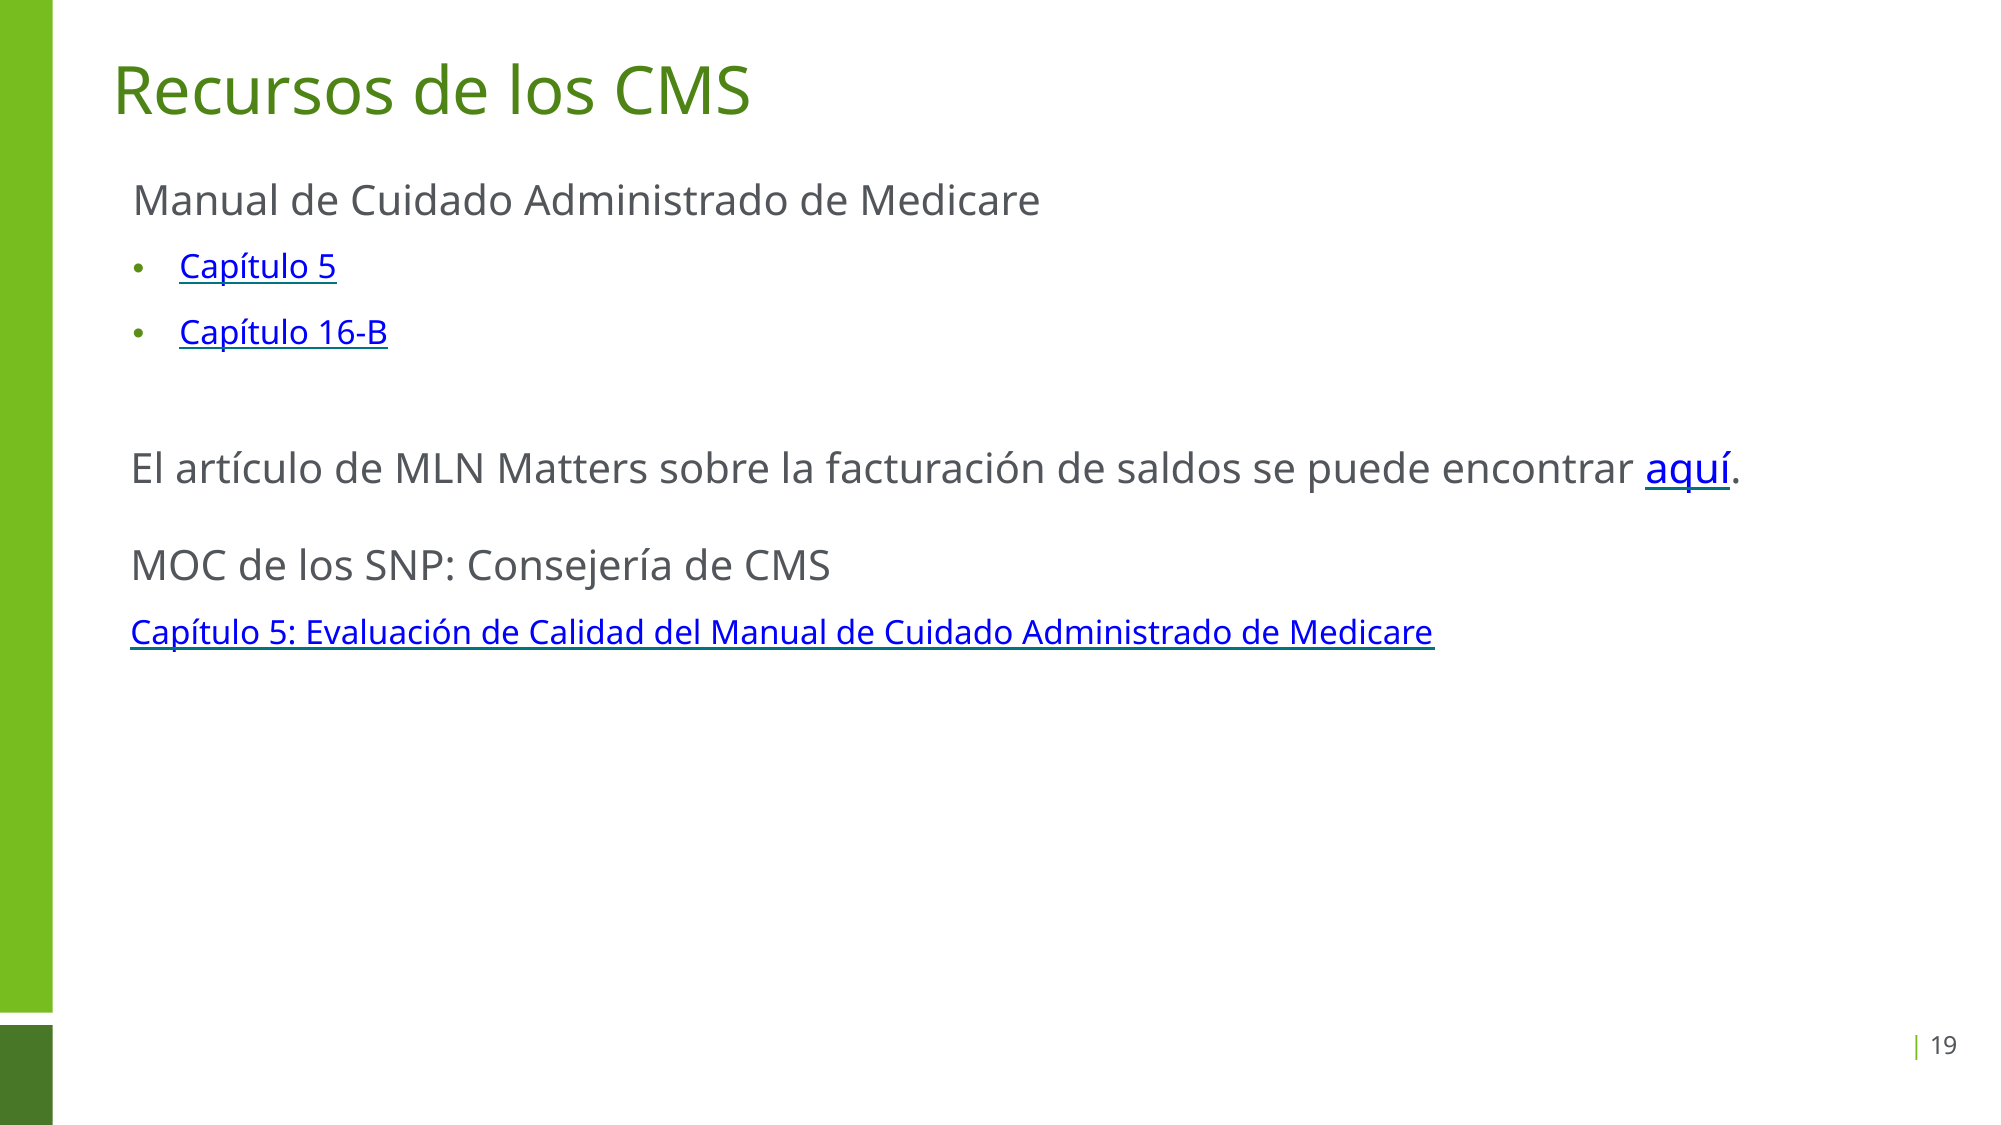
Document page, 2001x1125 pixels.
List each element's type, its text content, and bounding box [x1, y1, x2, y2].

slide_number | 19 [1894, 1037, 1988, 1125]
title Recursos de los CMS [110, 45, 1913, 236]
text_box Manual de Cuidado Administrado de Medicare Capítulo 5 Capítulo 16-B El artículo de MLN Matters sobre la facturación de saldos se puede encontrar aquí. MOC de los SNP: Consejería de CMS Capítulo 5: Evaluación de Calidad del Manual de Cuidado Administrado de Medicare [128, 143, 1825, 697]
